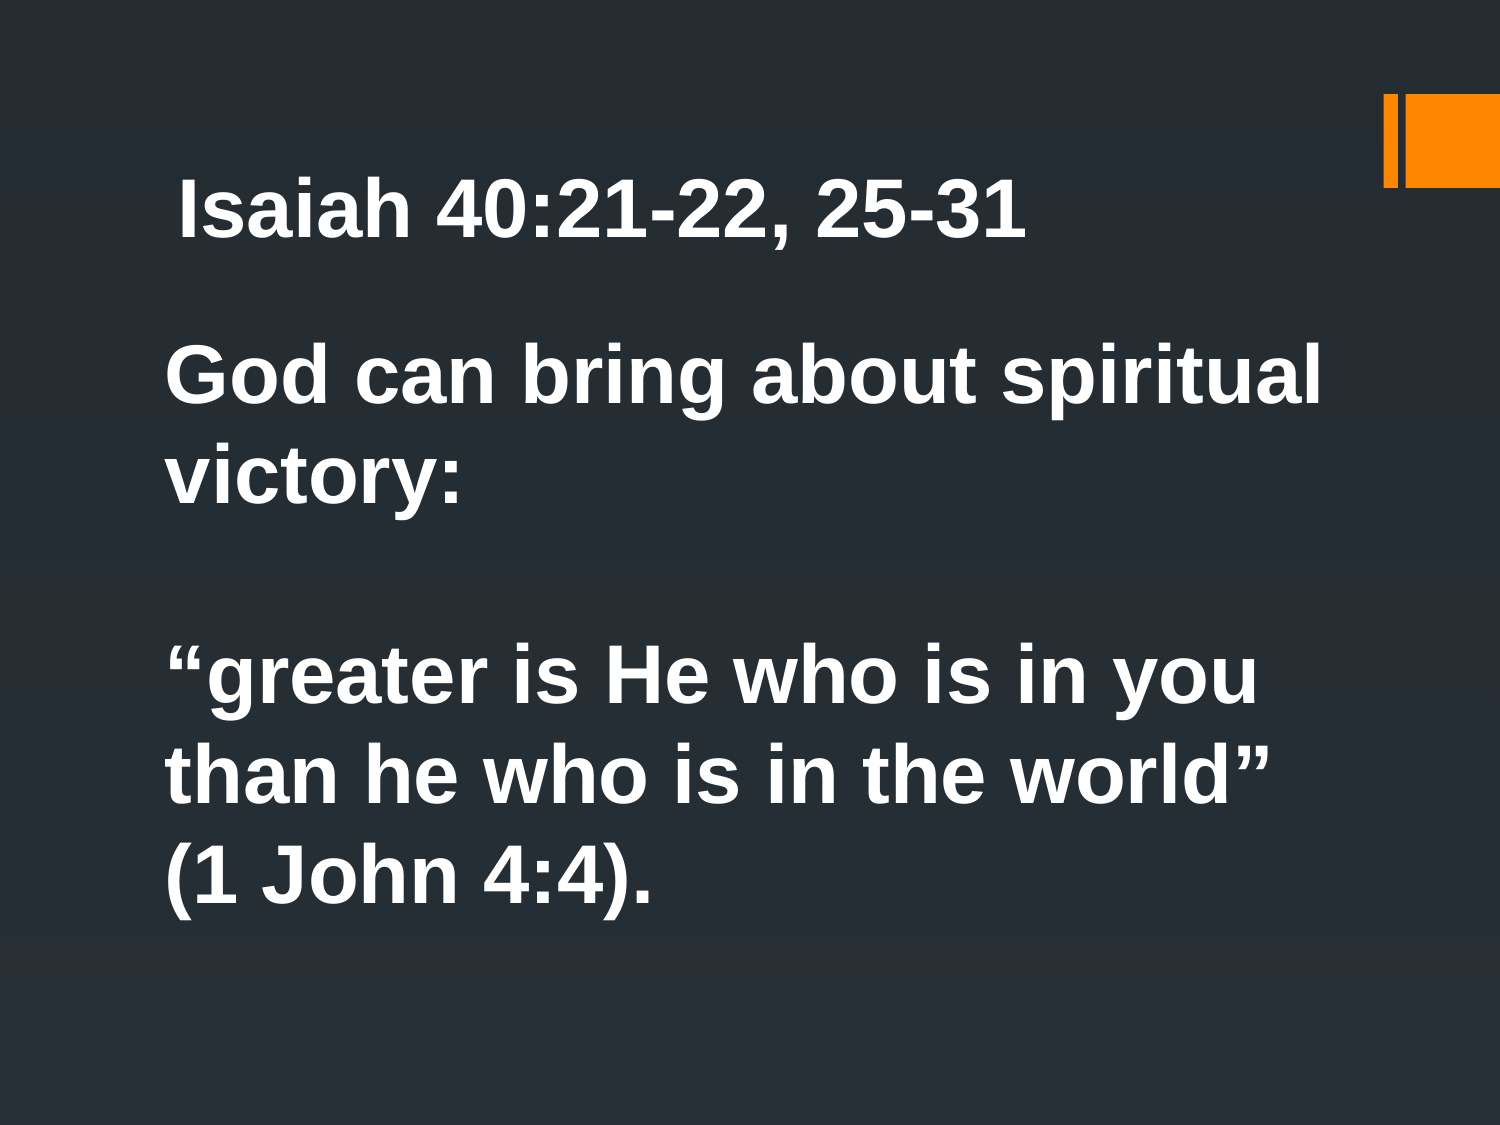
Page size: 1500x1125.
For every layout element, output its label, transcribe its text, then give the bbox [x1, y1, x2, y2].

text_box Isaiah 40:21-22, 25-31 [162, 146, 1375, 262]
text_box God can bring about spiritual victory: “greater is He who is in you than he who is in the world” (1 John 4:4). [149, 312, 1363, 928]
